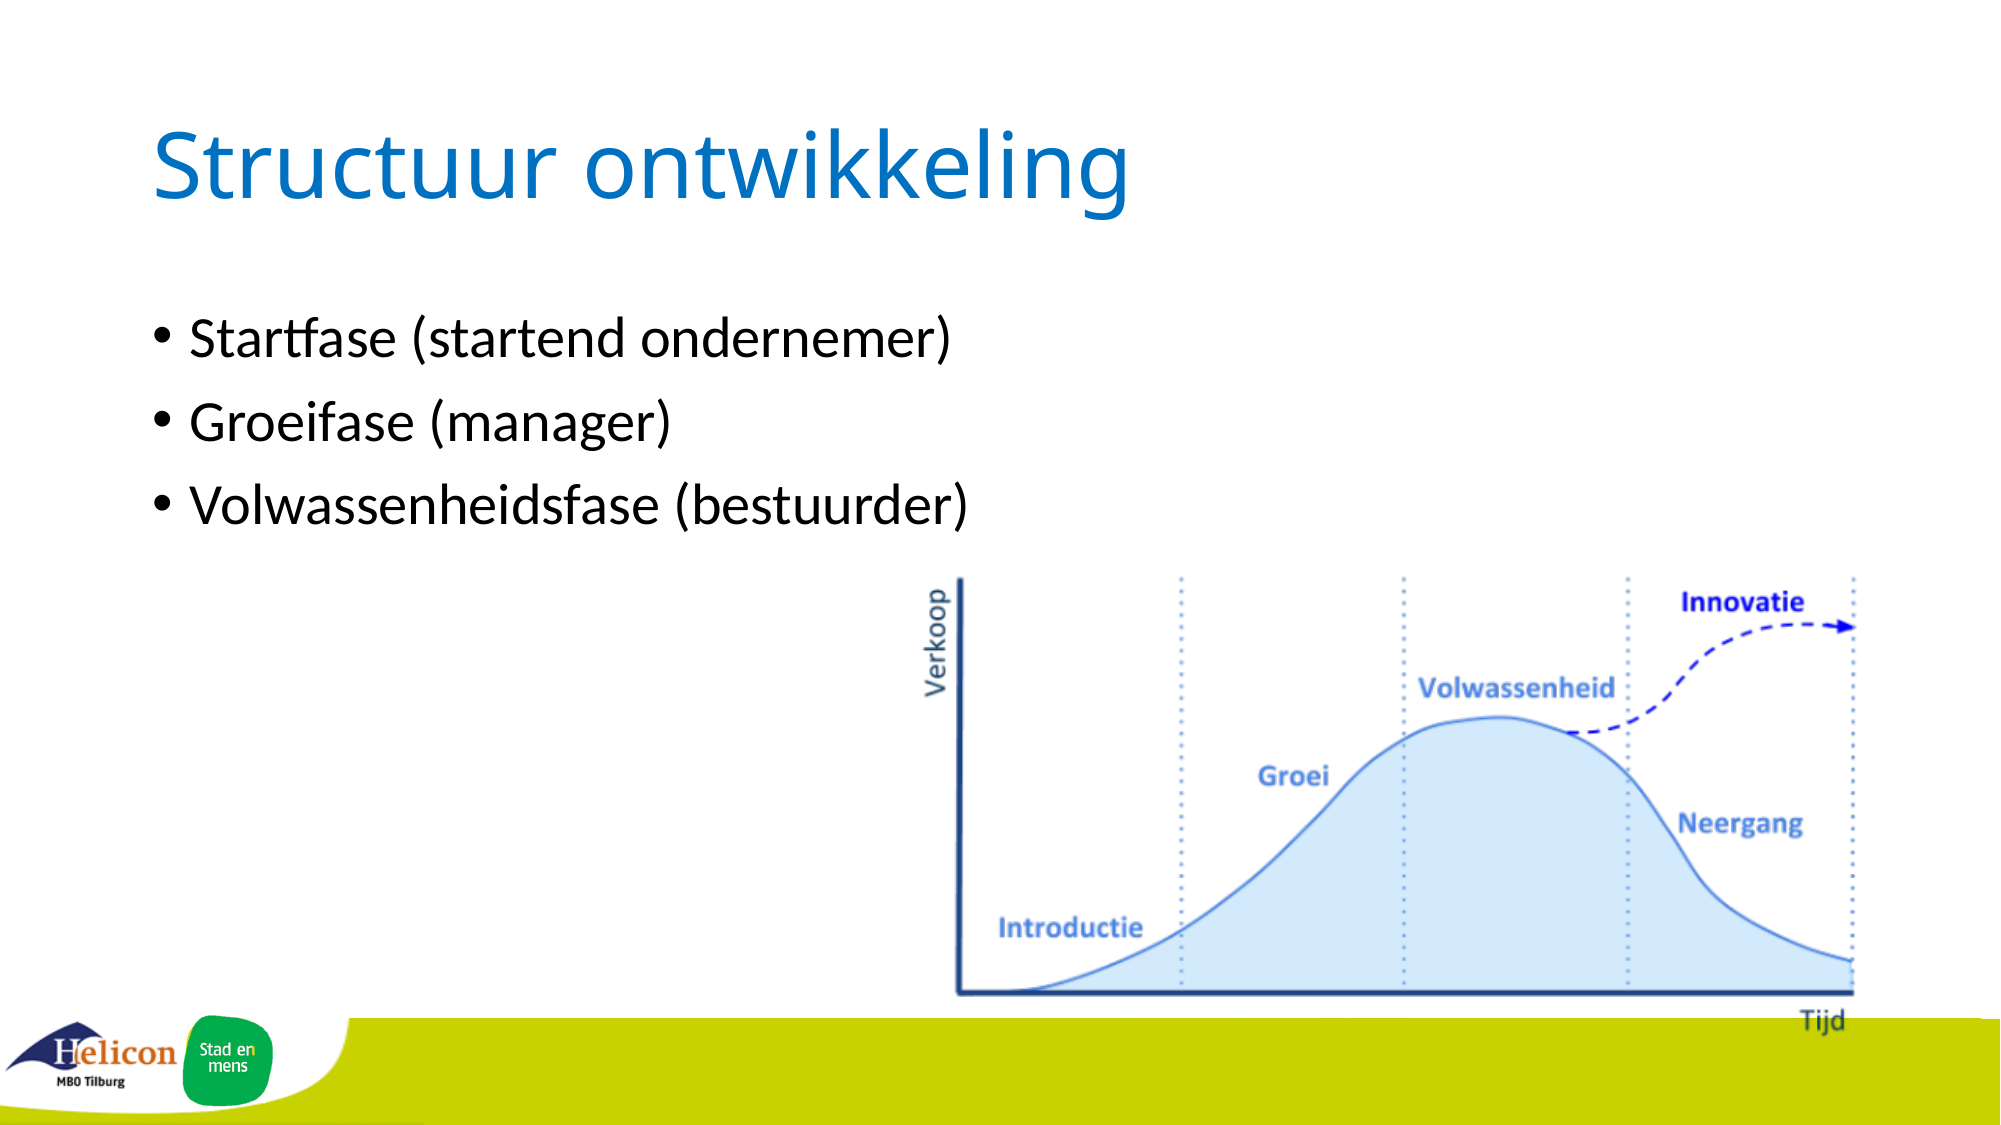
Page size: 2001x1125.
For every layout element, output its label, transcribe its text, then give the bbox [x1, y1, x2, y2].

picture [0, 1014, 424, 1125]
picture [907, 533, 1877, 1066]
title Structuur ontwikkeling [137, 59, 1863, 278]
list Startfase (startend ondernemer) Groeifase (manager) Volwassenheidsfase (bestuurder) [137, 299, 1863, 1014]
